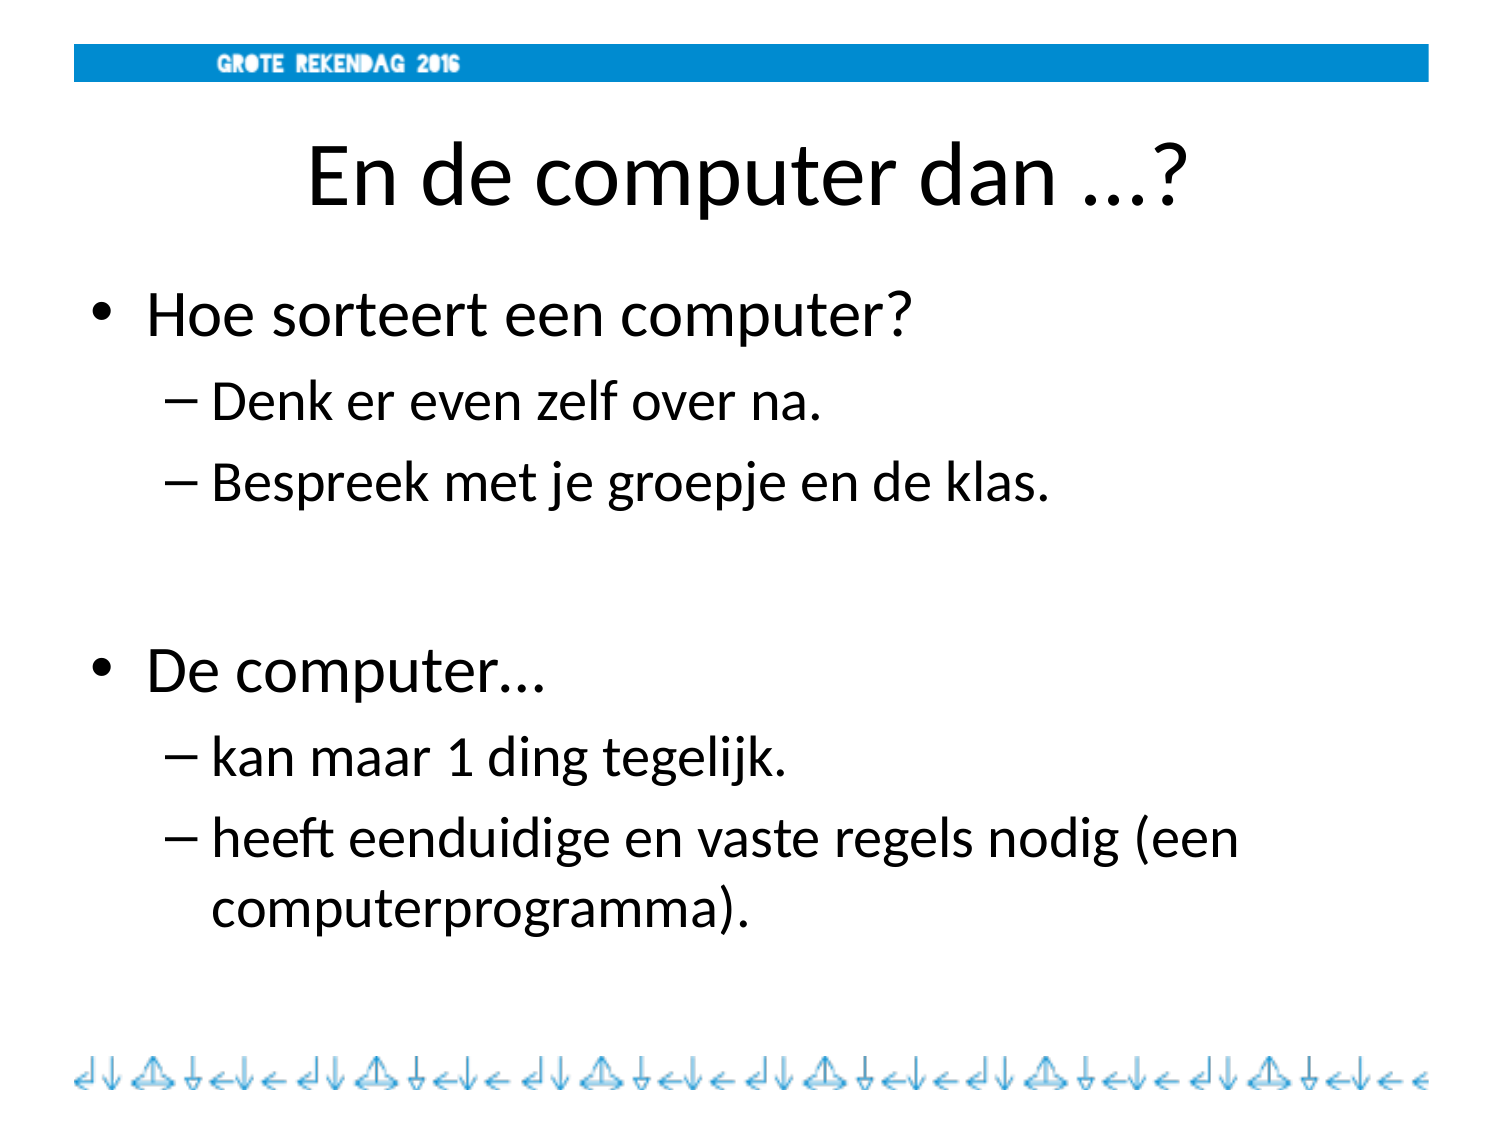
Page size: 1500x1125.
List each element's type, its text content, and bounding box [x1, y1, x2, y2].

picture [73, 1056, 1429, 1090]
title En de computer dan ...? [75, 90, 1425, 262]
list Hoe sorteert een computer? Denk er even zelf over na. Bespreek met je groepje en de klas. De computer… kan maar 1 ding tegelijk. heeft eenduidige en vaste regels nodig (een computerprogramma). [75, 262, 1425, 1005]
picture [217, 54, 284, 72]
picture [417, 54, 459, 72]
picture [296, 54, 405, 72]
